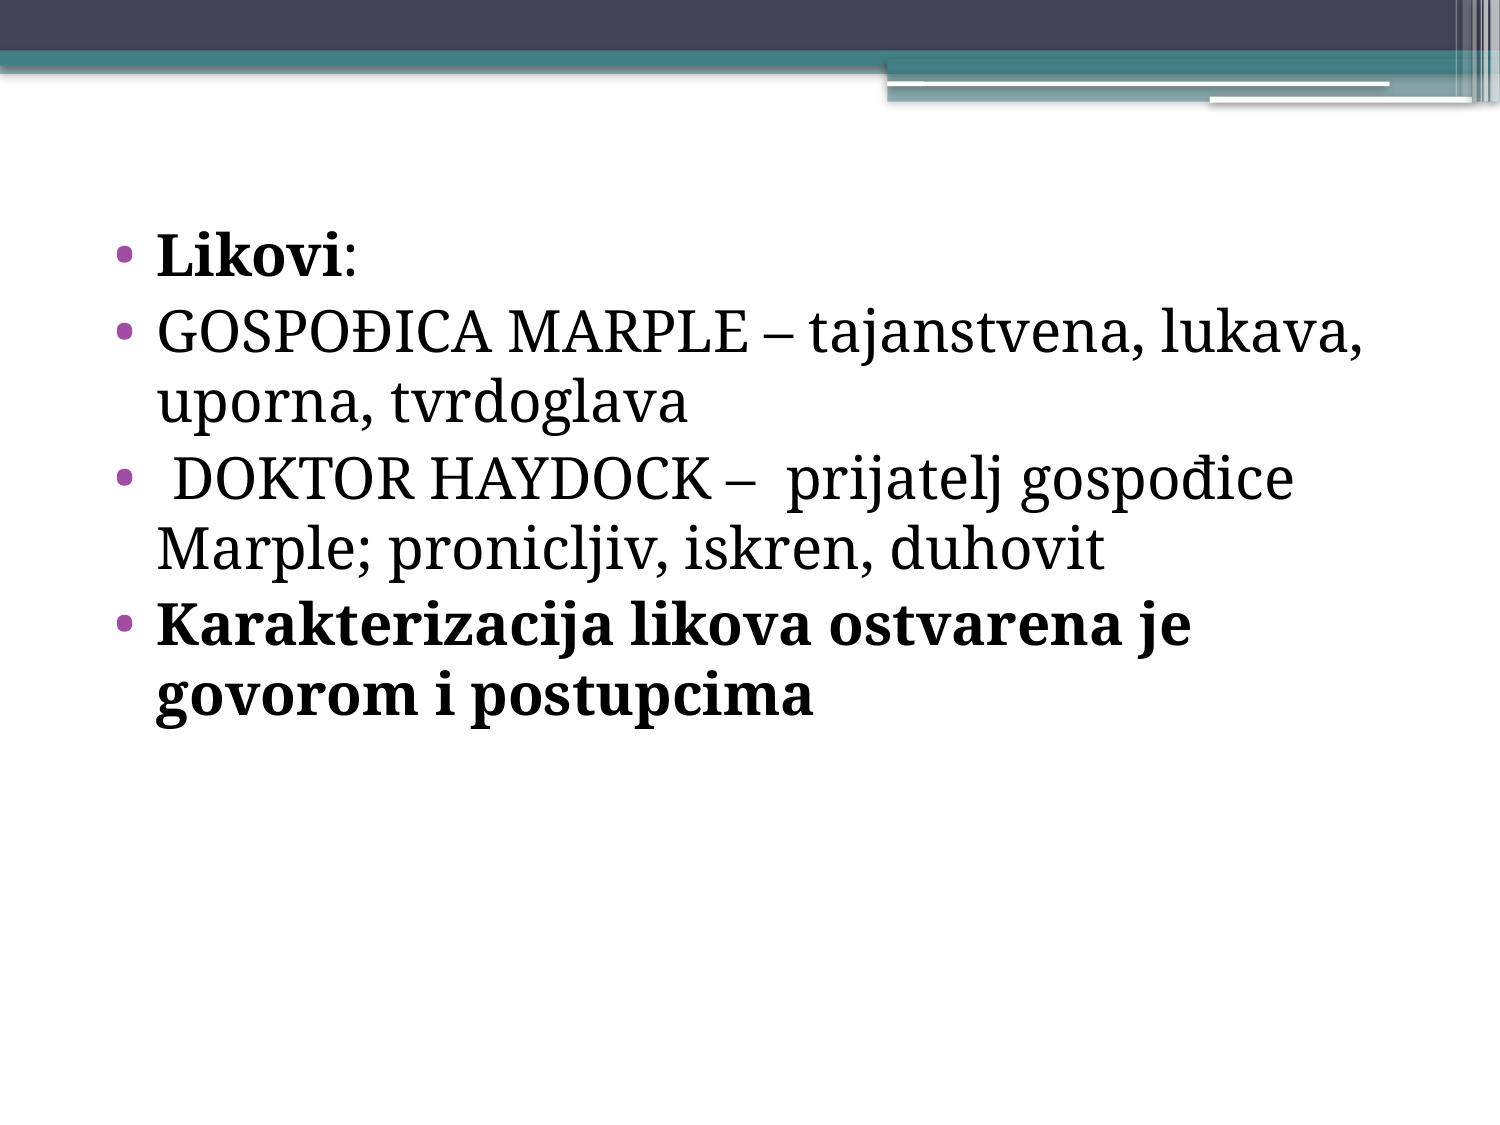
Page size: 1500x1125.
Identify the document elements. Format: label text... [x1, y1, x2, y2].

list Likovi: GOSPOĐICA MARPLE – tajanstvena, lukava, uporna, tvrdoglava DOKTOR HAYDOCK – prijatelj gospođice Marple; pronicljiv, iskren, duhovit Karakterizacija likova ostvarena je govorom i postupcima [82, 210, 1432, 832]
